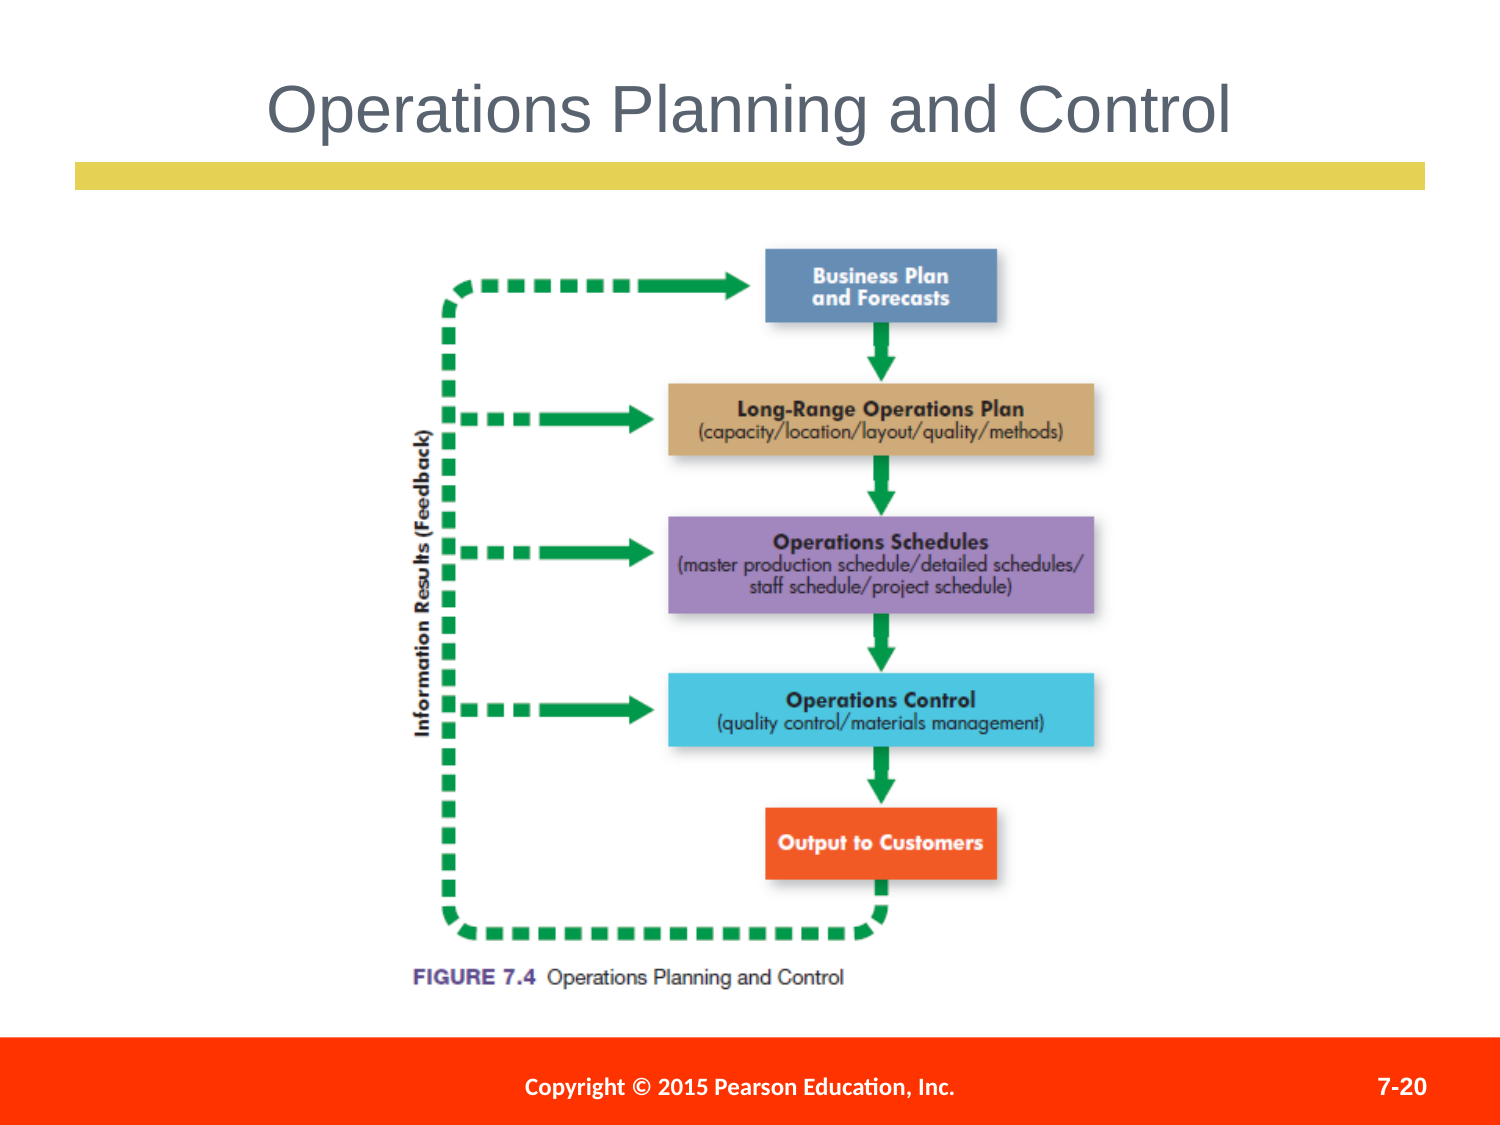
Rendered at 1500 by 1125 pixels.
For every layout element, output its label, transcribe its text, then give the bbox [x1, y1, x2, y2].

title Operations Planning and Control [74, 12, 1426, 201]
picture [379, 221, 1121, 1013]
